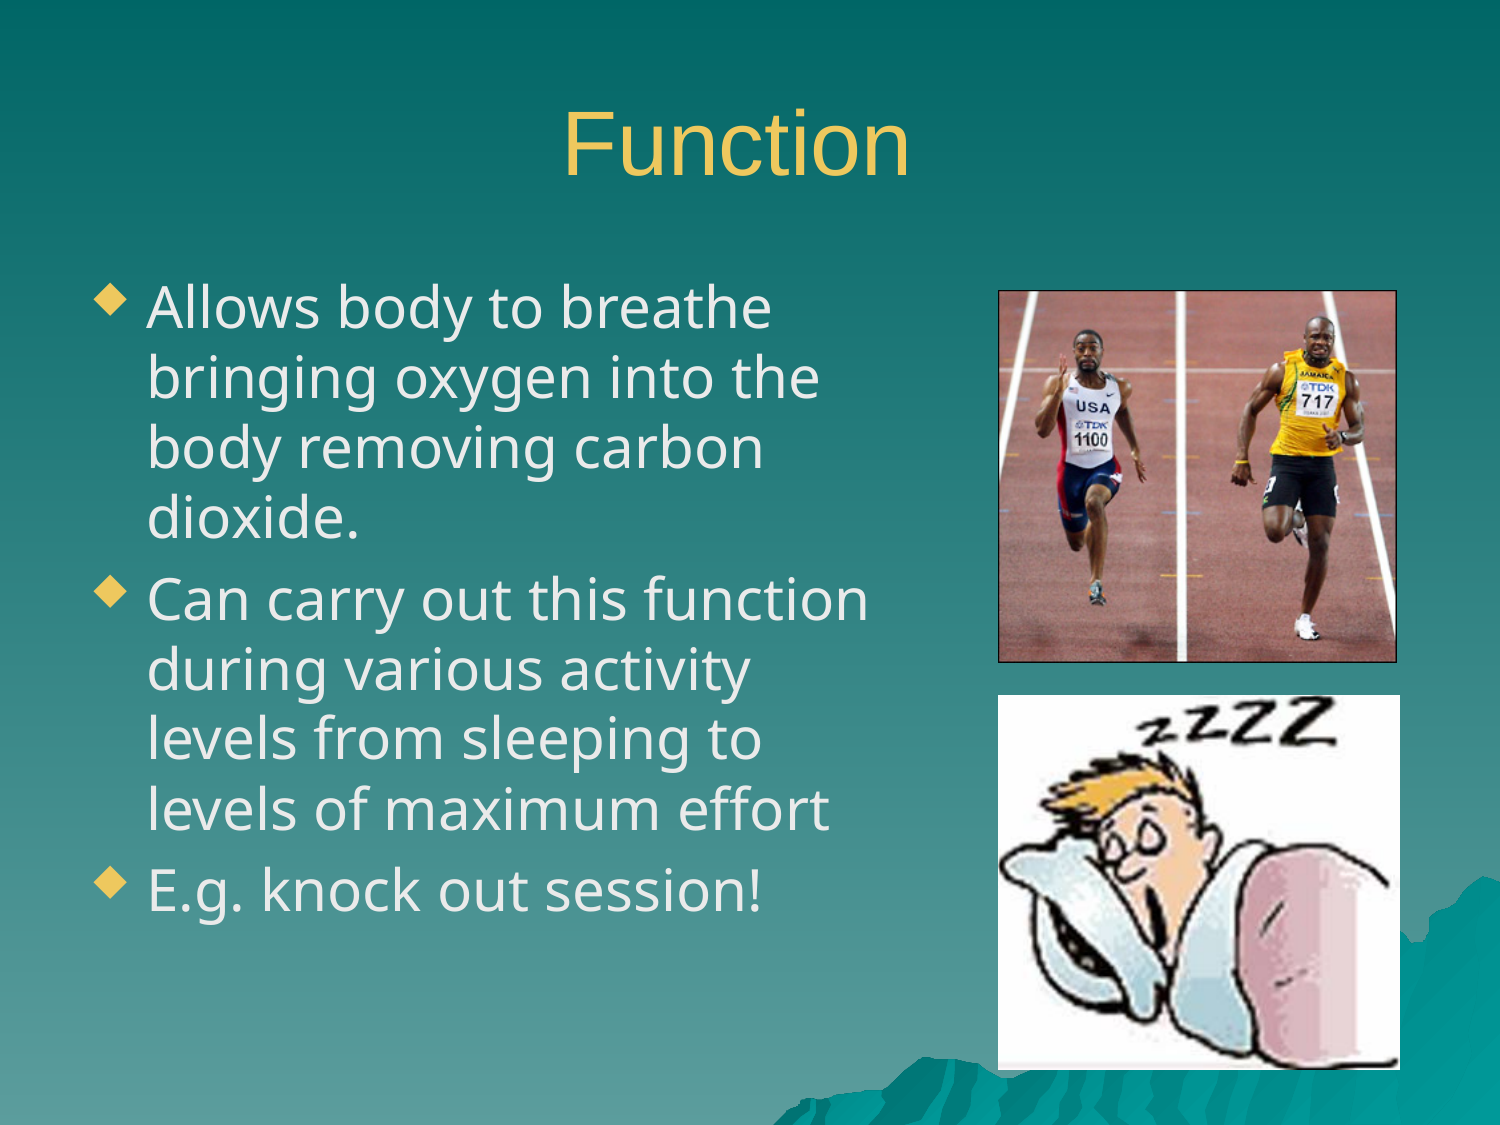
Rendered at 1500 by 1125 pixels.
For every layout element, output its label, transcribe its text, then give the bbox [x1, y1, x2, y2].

list Allows body to breathe bringing oxygen into the body removing carbon dioxide. Can carry out this function during various activity levels from sleeping to levels of maximum effort E.g. knock out session! [74, 262, 892, 1048]
picture [997, 695, 1400, 1070]
title Function [74, 45, 1426, 233]
picture [997, 290, 1397, 663]
